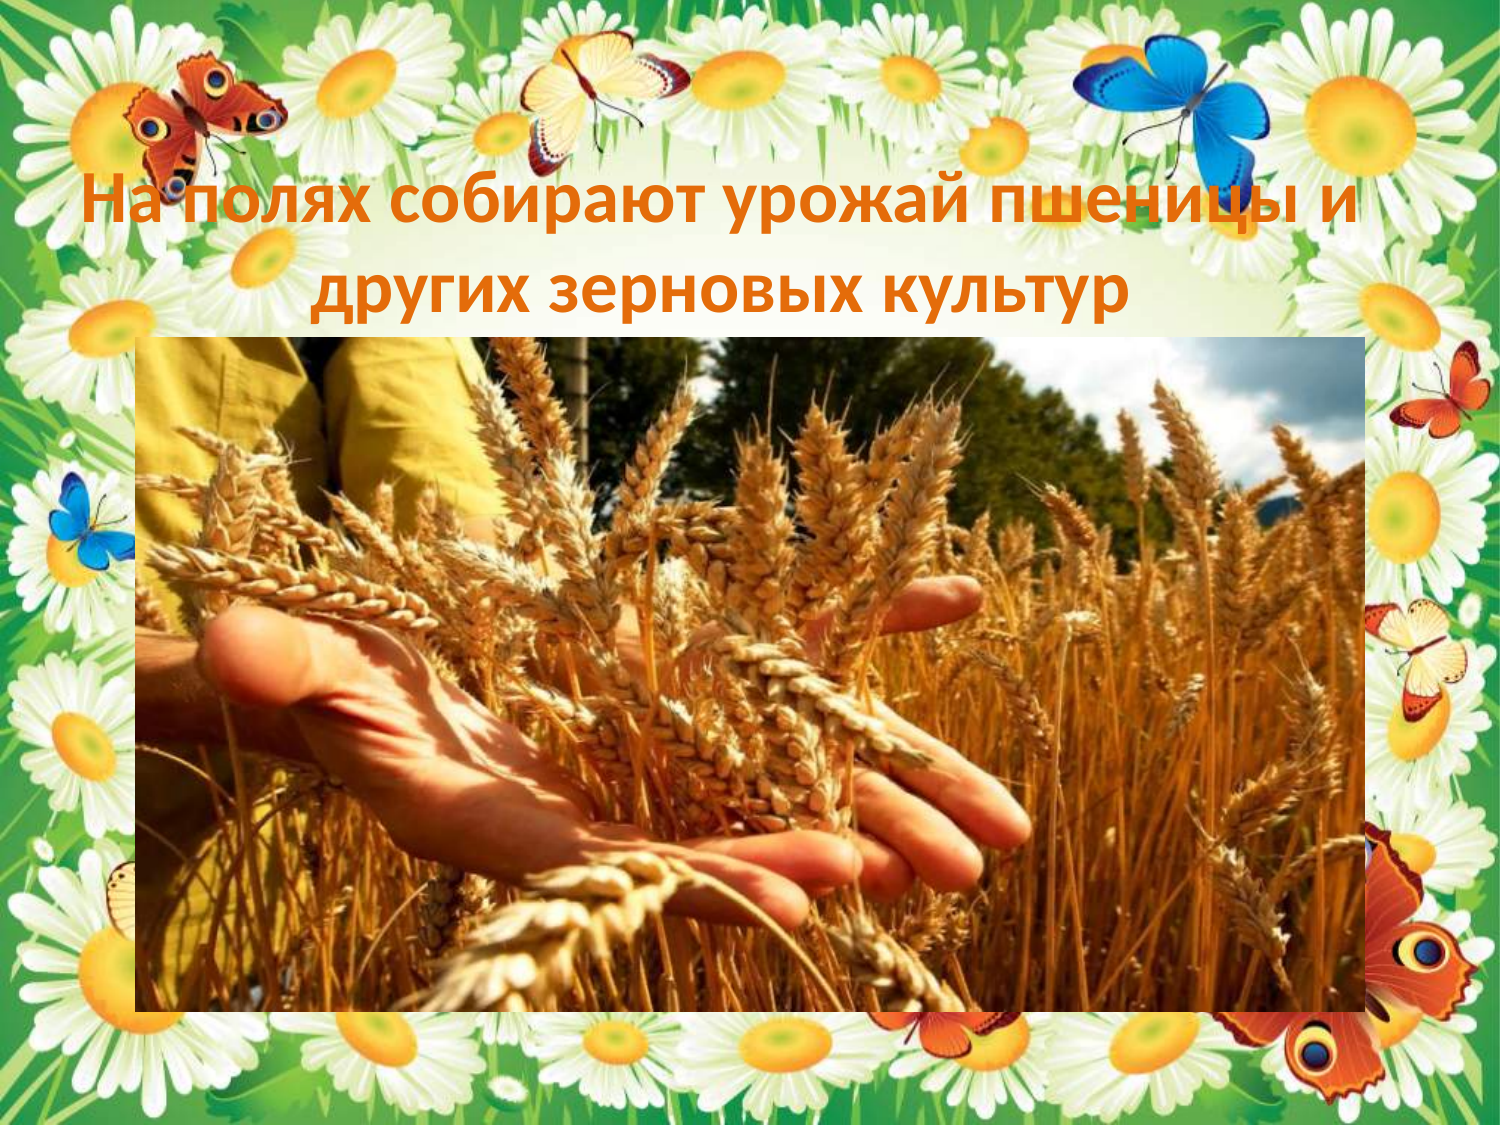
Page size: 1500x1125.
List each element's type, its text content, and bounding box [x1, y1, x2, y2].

text_box На полях собирают урожай пшеницы и других зерновых культур [58, 140, 1383, 336]
picture [0, 0, 1500, 1125]
